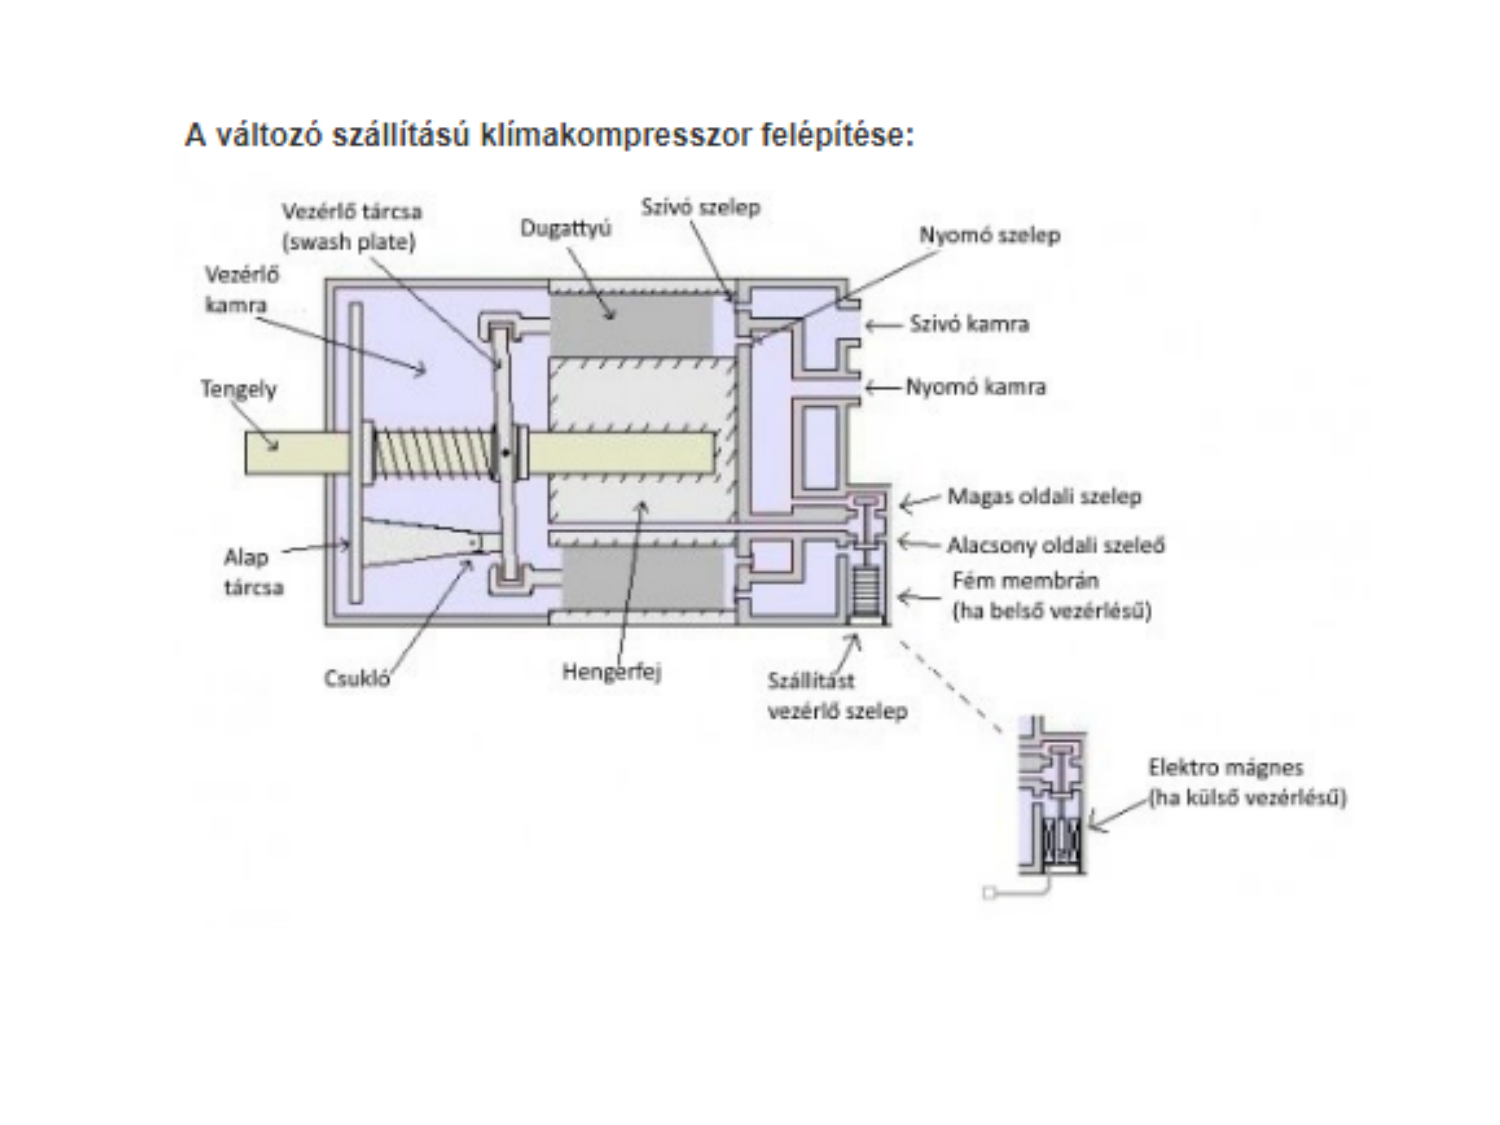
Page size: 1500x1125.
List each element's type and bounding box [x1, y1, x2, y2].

picture [147, 113, 1373, 953]
